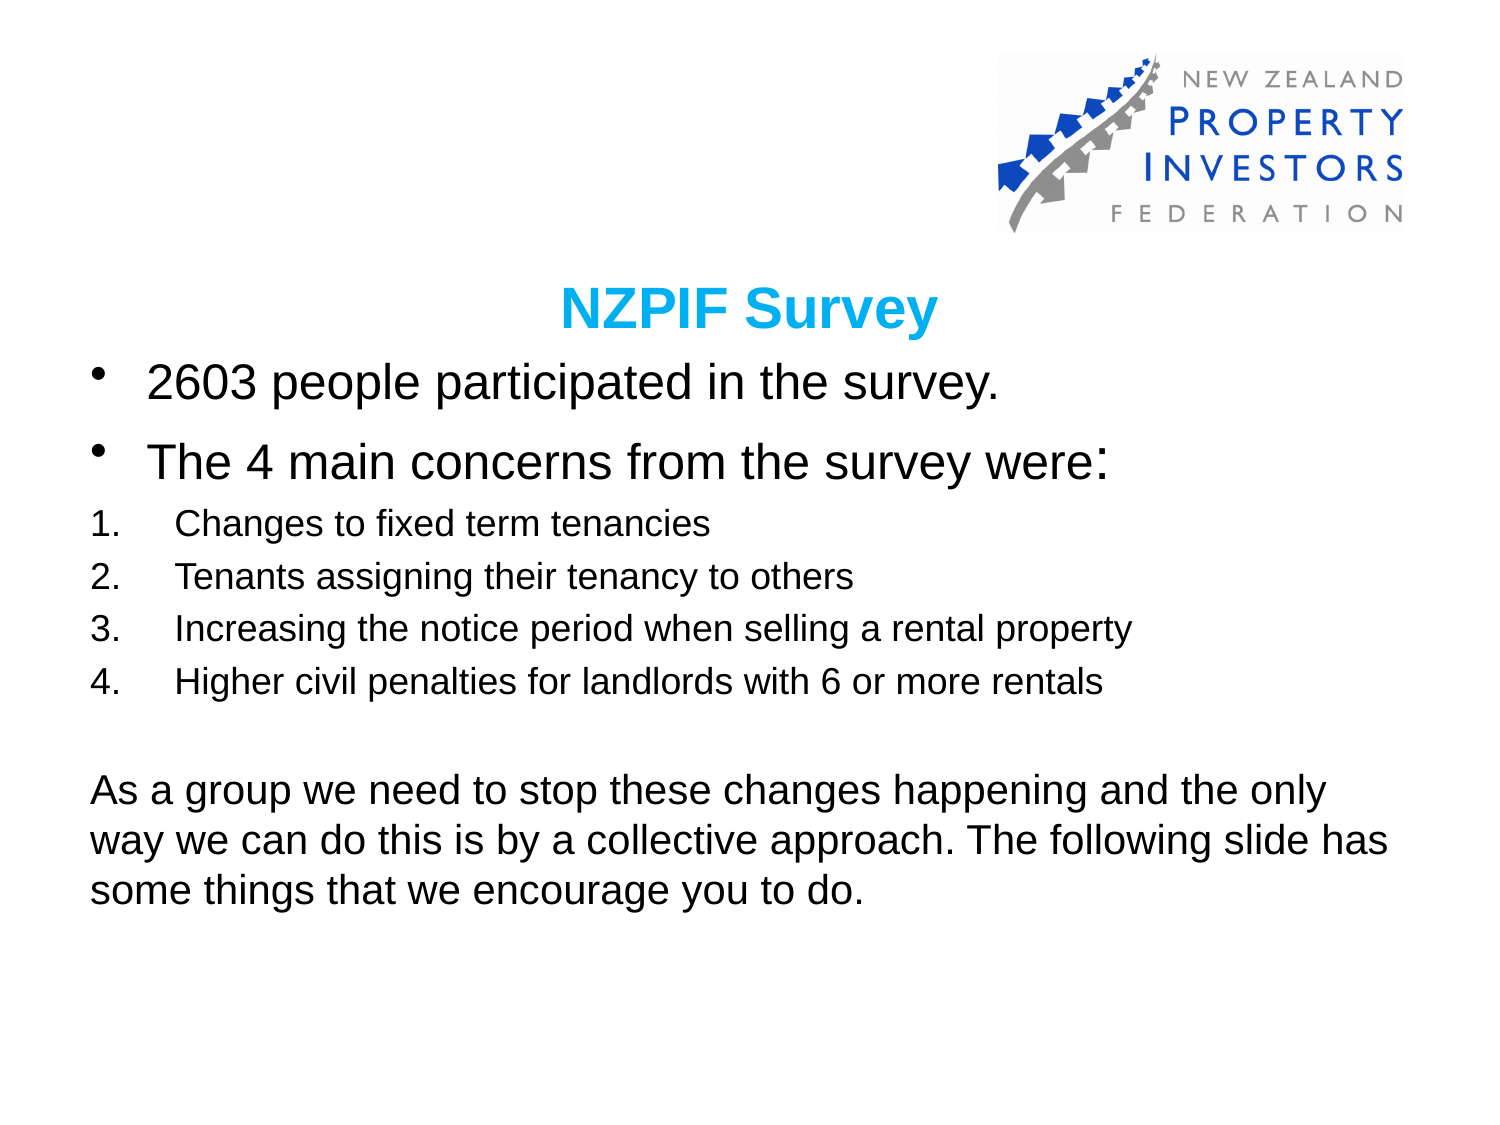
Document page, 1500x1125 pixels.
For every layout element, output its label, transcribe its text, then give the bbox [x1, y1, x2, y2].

picture [997, 52, 1403, 234]
list NZPIF Survey 2603 people participated in the survey. The 4 main concerns from the survey were: Changes to fixed term tenancies Tenants assigning their tenancy to others Increasing the notice period when selling a rental property Higher civil penalties for landlords with 6 or more rentals As a group we need to stop these changes happening and the only way we can do this is by a collective approach. The following slide has some things that we encourage you to do. [74, 262, 1426, 1006]
